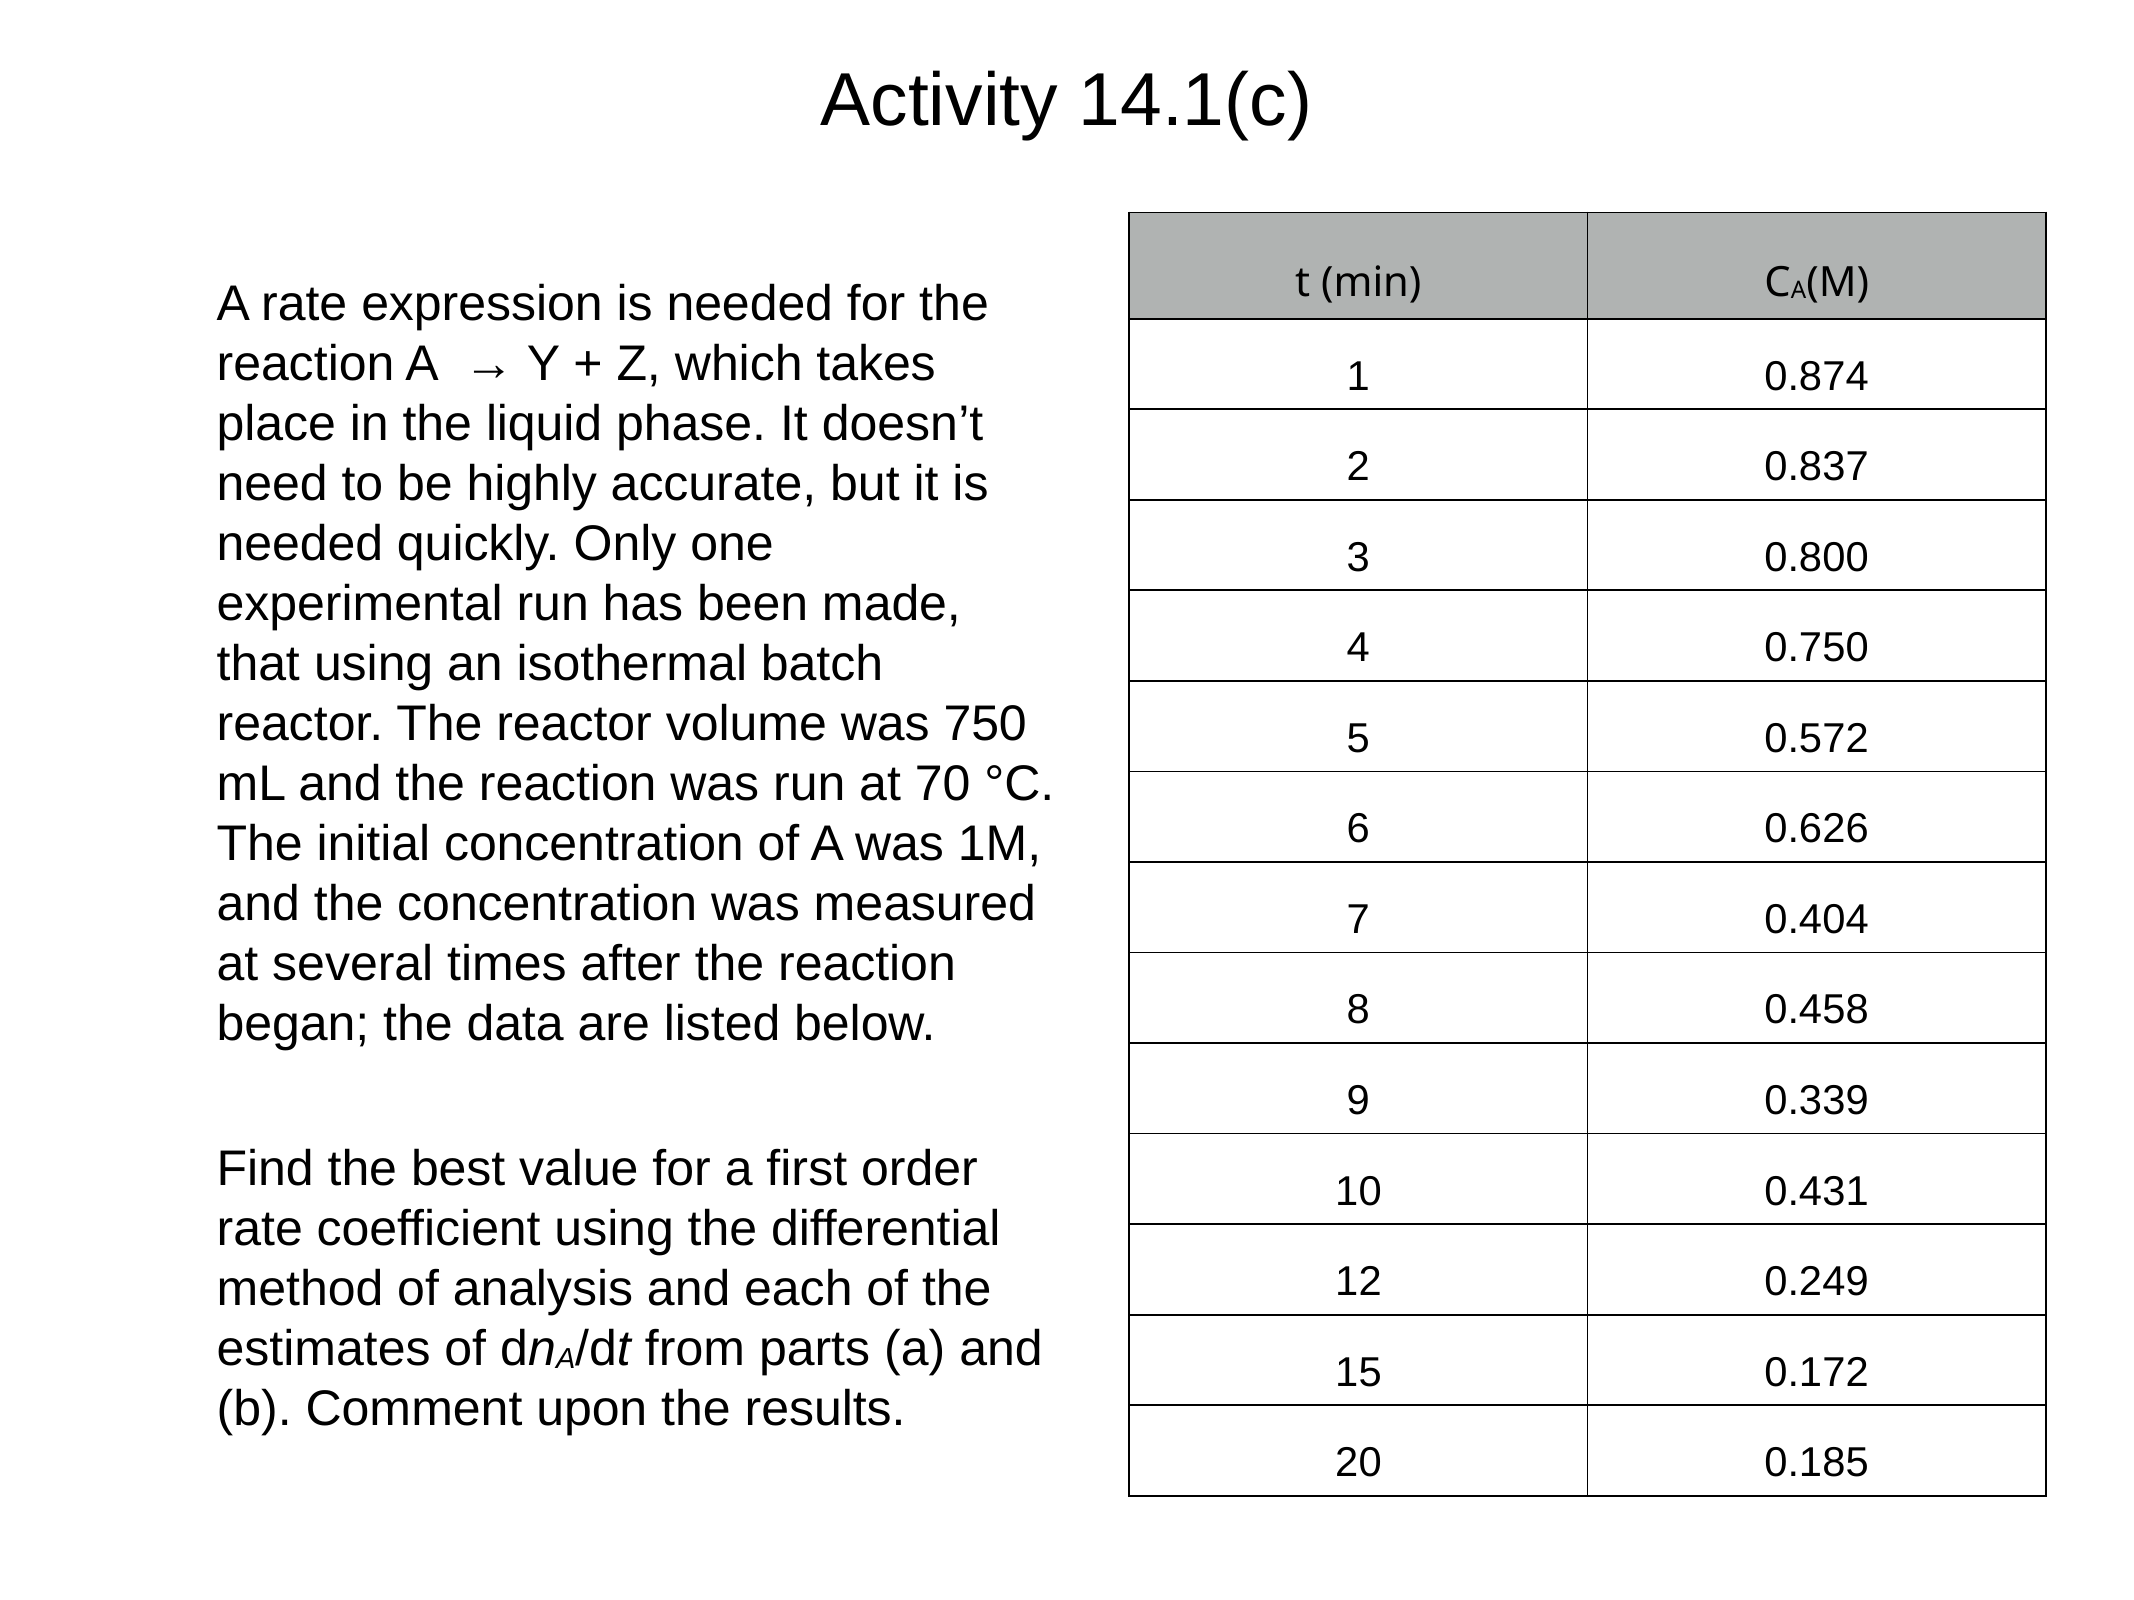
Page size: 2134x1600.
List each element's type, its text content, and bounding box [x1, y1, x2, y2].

table_cell 8 [1130, 953, 1587, 1042]
table_cell 0.404 [1588, 863, 2045, 952]
table_cell 0.458 [1588, 953, 2045, 1042]
table_cell 20 [1130, 1406, 1587, 1495]
table_cell 0.172 [1588, 1316, 2045, 1404]
table_cell 10 [1130, 1134, 1587, 1223]
list A rate expression is needed for the reaction A → Y + Z, which takes place in the liquid phase. It doesn’t need to be highly accurate, but it is needed quickly. Only one experimental run has been made, that using an isothermal batch reactor. The reactor volume was 750 mL and the reaction was run at 70 °C. The initial concentration of A was 1M, and the concentration was measured at several times after the reaction began; the data are listed below. Find the best value for a first order rate coefficient using the differential method of analysis and each of the estimates of dnA/dt from parts (a) and (b). Comment upon the results. [208, 262, 1067, 1461]
table_cell 0.185 [1588, 1406, 2045, 1495]
table_header t (min) [1130, 213, 1587, 318]
table_cell 15 [1130, 1316, 1587, 1404]
table_cell 0.626 [1588, 772, 2045, 861]
table_cell 3 [1130, 501, 1587, 589]
table_header CA(M) [1588, 213, 2045, 318]
table_cell 2 [1130, 410, 1587, 499]
table_cell 0.572 [1588, 682, 2045, 771]
table_cell 6 [1130, 772, 1587, 861]
table_cell 0.339 [1588, 1044, 2045, 1133]
table_cell 12 [1130, 1225, 1587, 1314]
table_cell 1 [1130, 320, 1587, 408]
table_cell 5 [1130, 682, 1587, 771]
table_cell 0.837 [1588, 410, 2045, 499]
table_cell 0.249 [1588, 1225, 2045, 1314]
title Activity 14.1(c) [208, 41, 1925, 250]
table_cell 4 [1130, 591, 1587, 680]
table_cell 0.874 [1588, 320, 2045, 408]
table_cell 0.431 [1588, 1134, 2045, 1223]
table_cell 7 [1130, 863, 1587, 952]
table_cell 9 [1130, 1044, 1587, 1133]
table_cell 0.800 [1588, 501, 2045, 589]
table_cell 0.750 [1588, 591, 2045, 680]
